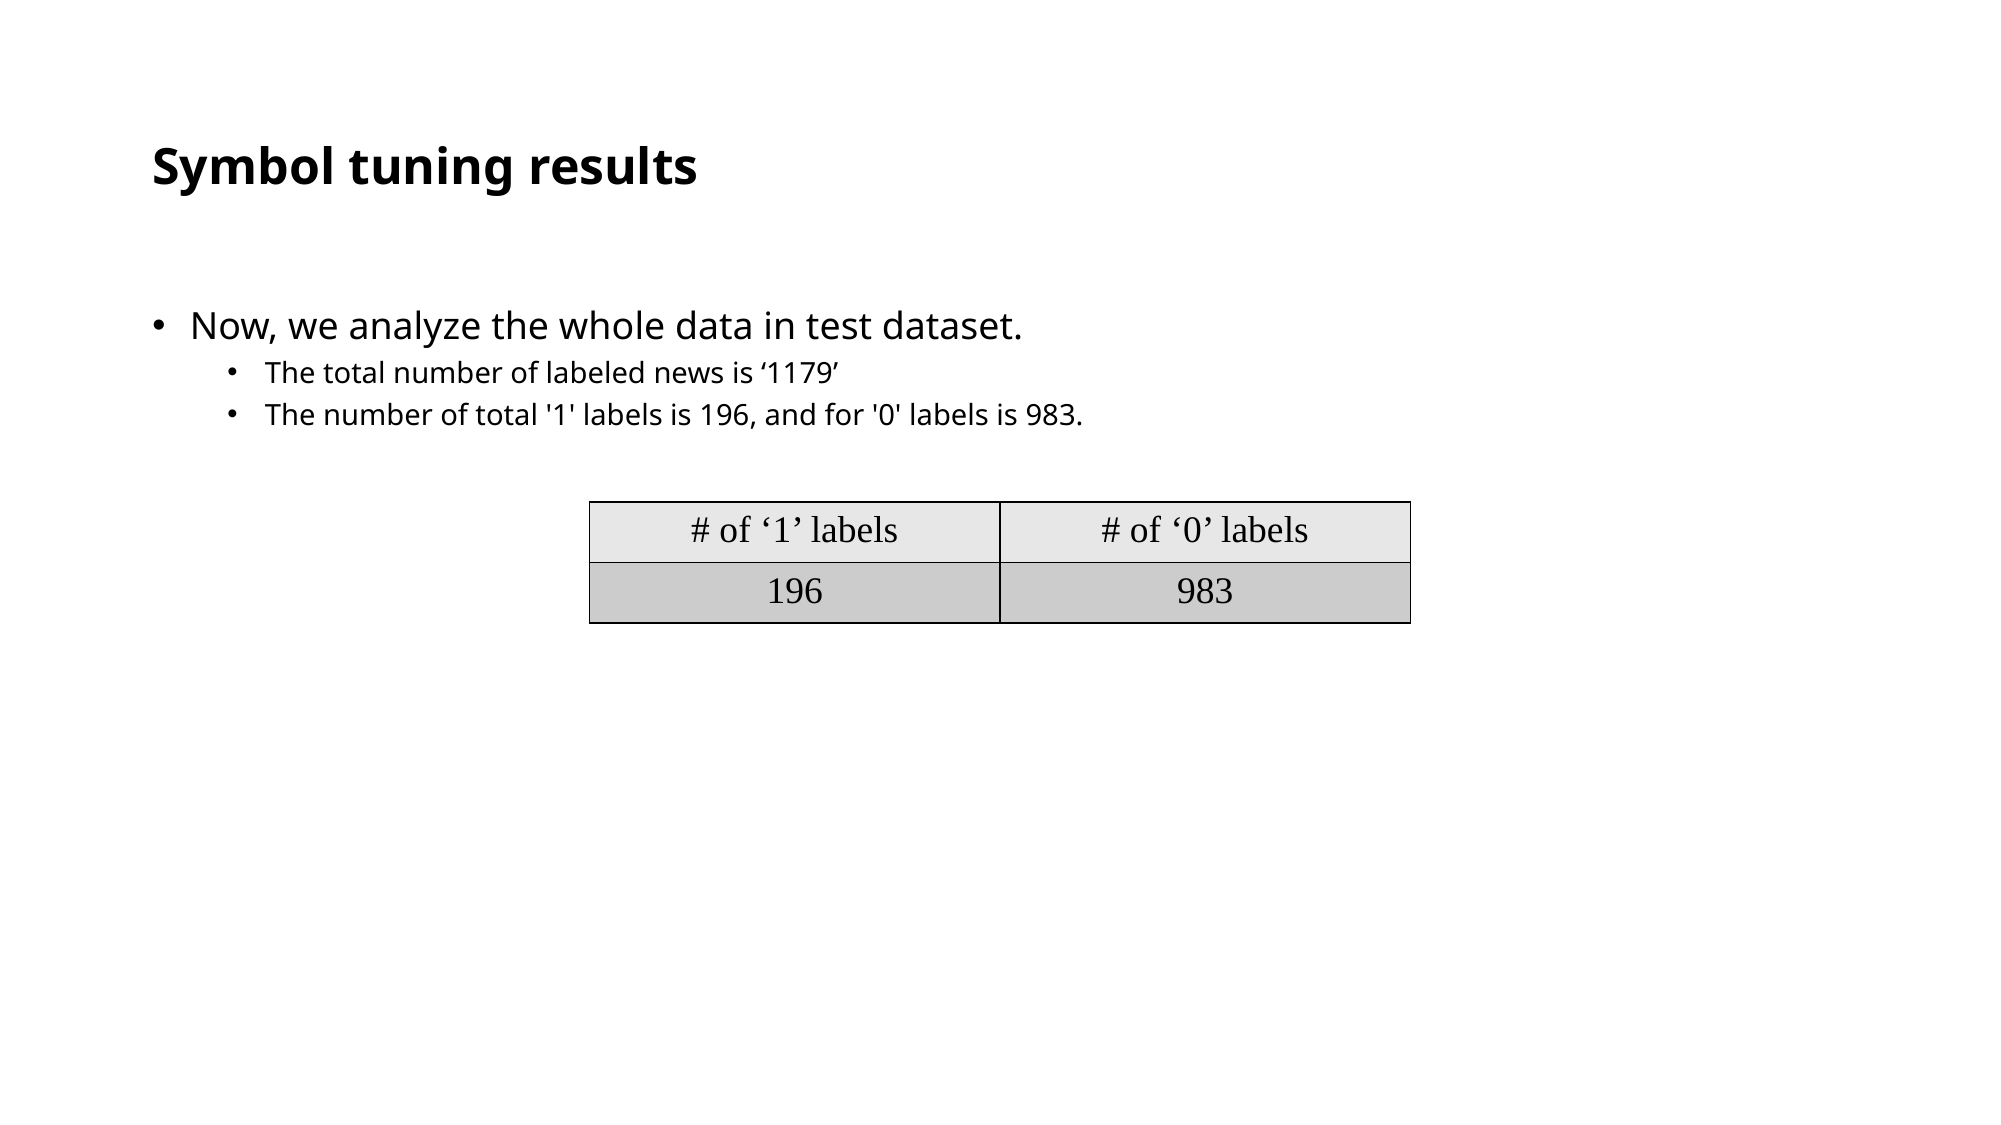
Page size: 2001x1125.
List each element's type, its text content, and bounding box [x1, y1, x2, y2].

table_cell 983 [1001, 563, 1410, 622]
list Now, we analyze the whole data in test dataset. The total number of labeled news is ‘1179’ The number of total '1' labels is 196, and for '0' labels is 983. [137, 299, 1863, 1014]
title Symbol tuning results [137, 59, 1863, 278]
table_header # of ‘0’ labels [1001, 503, 1410, 562]
table_cell 196 [590, 563, 999, 622]
table_header # of ‘1’ labels [590, 503, 999, 562]
